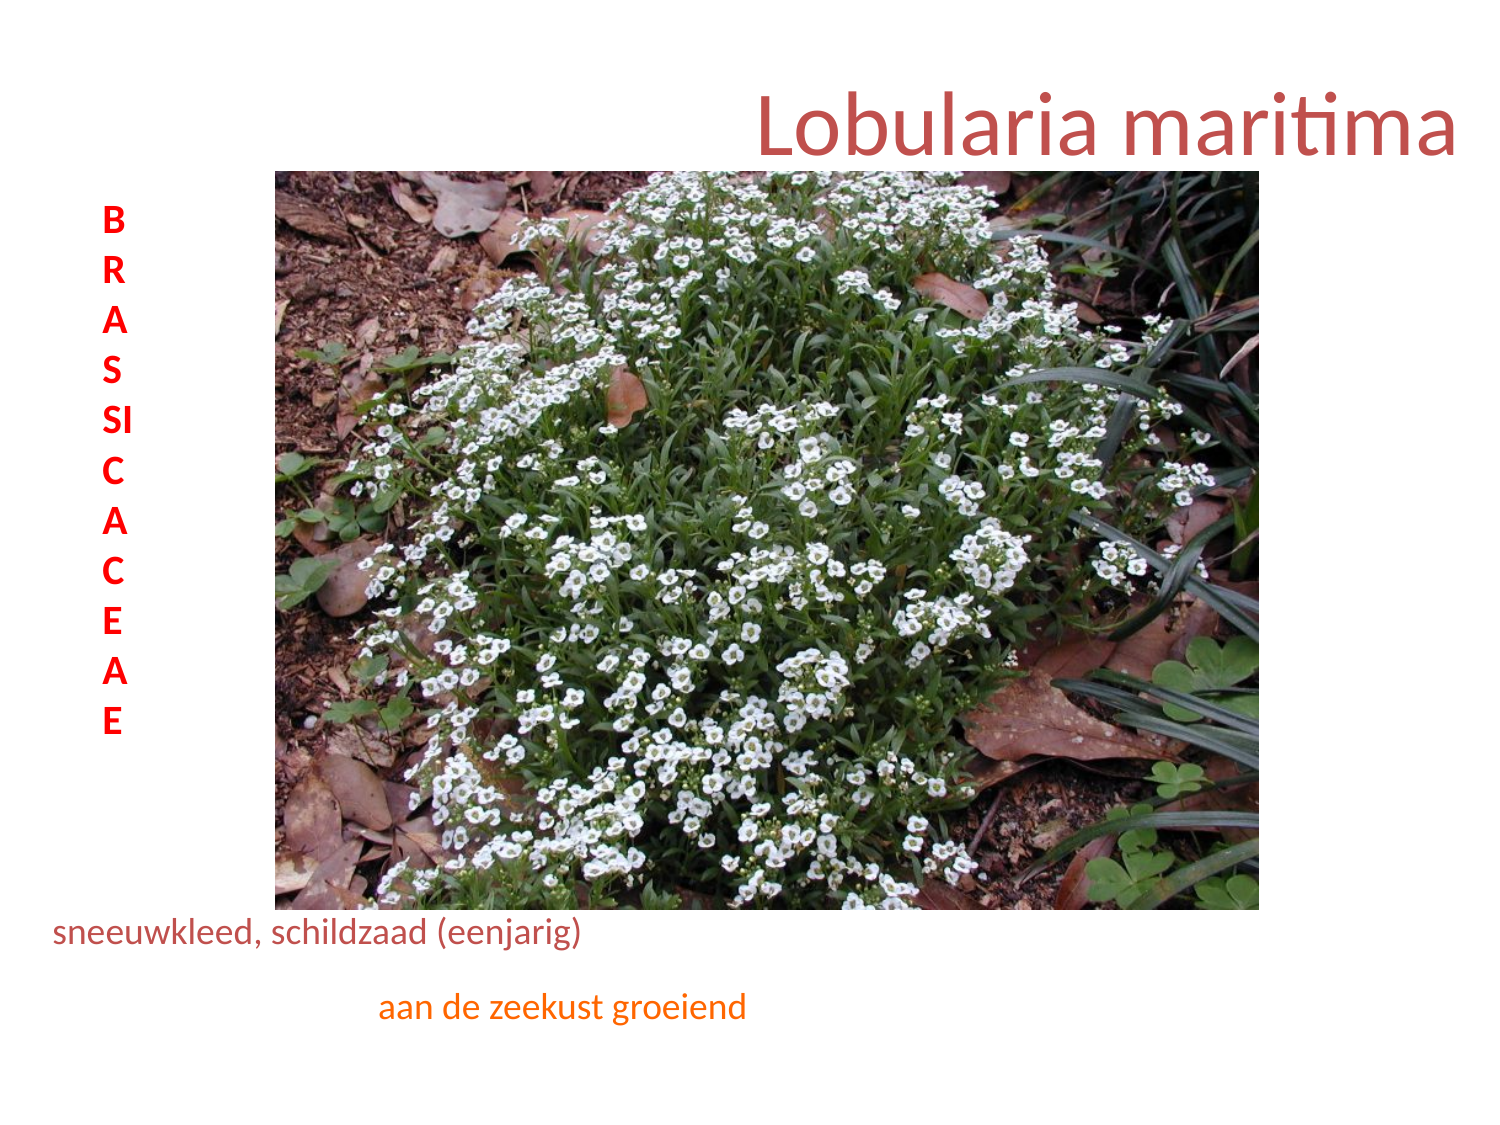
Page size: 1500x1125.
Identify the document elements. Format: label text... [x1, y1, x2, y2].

text_box BRASSICACEAE [87, 184, 150, 750]
text_box sneeuwkleed, schildzaad (eenjarig) [37, 899, 1100, 960]
picture [274, 171, 1260, 910]
title Lobularia maritima [200, 24, 1475, 213]
text_box aan de zeekust groeiend [50, 974, 763, 1035]
